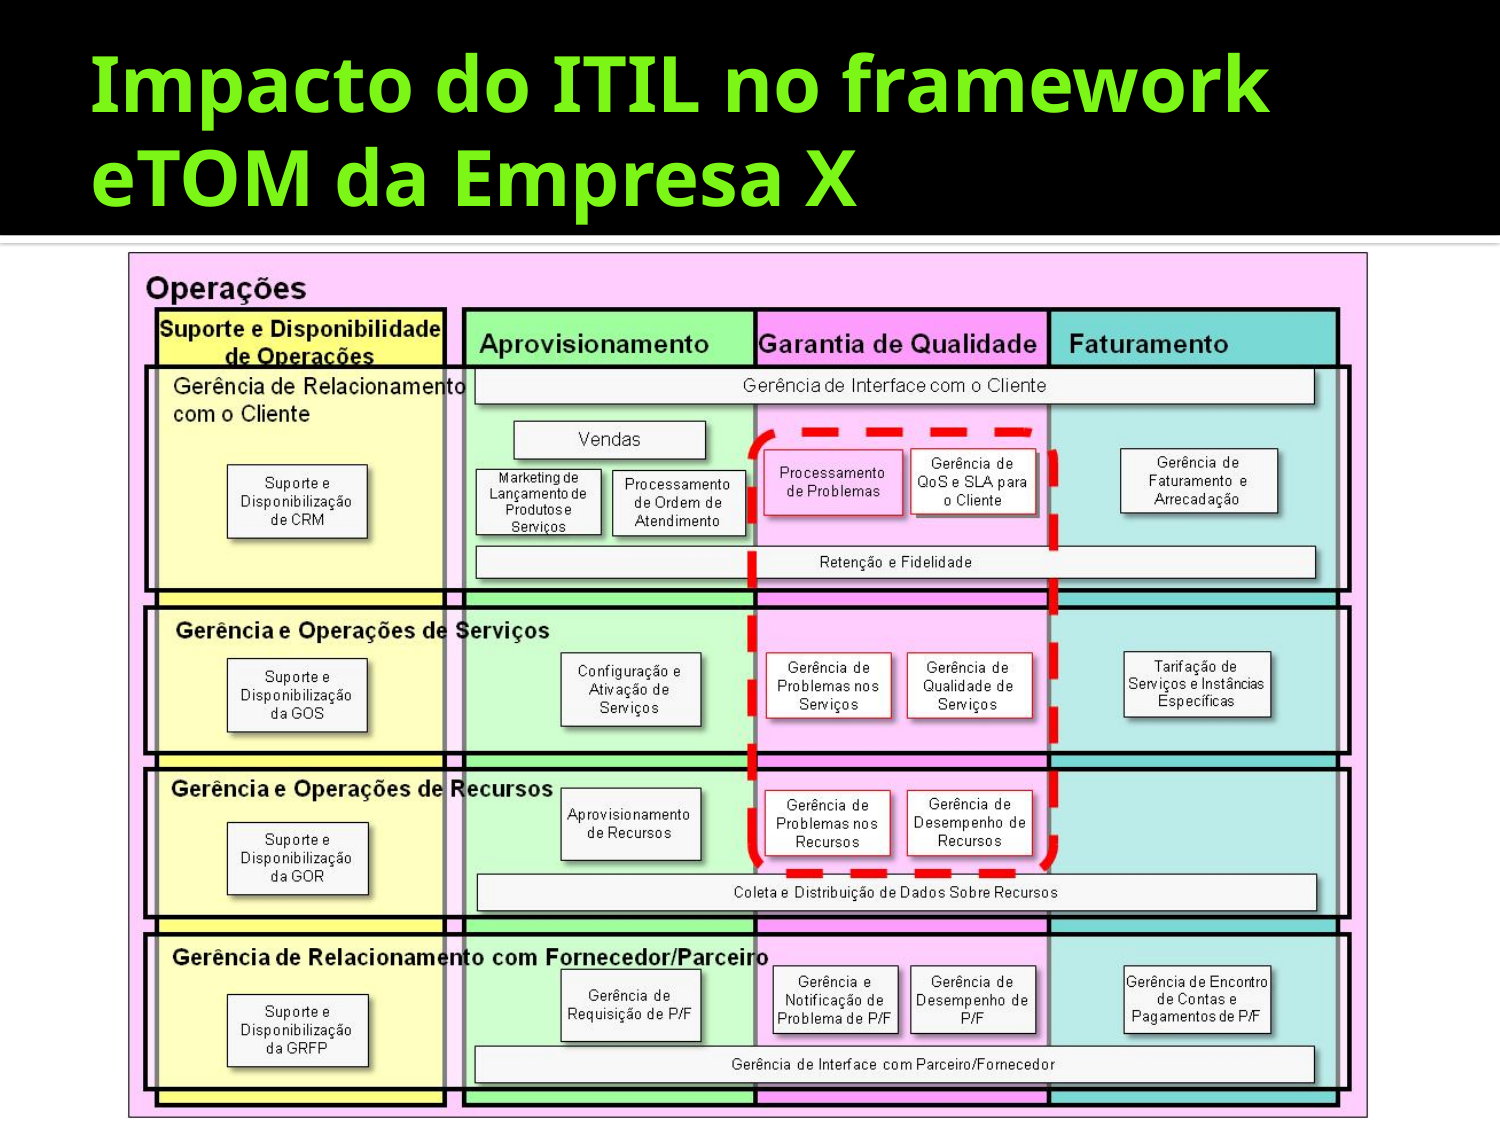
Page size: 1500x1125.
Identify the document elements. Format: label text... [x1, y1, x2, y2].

title Impacto do ITIL no framework eTOM da Empresa X [75, 25, 1425, 231]
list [126, 251, 1369, 1119]
